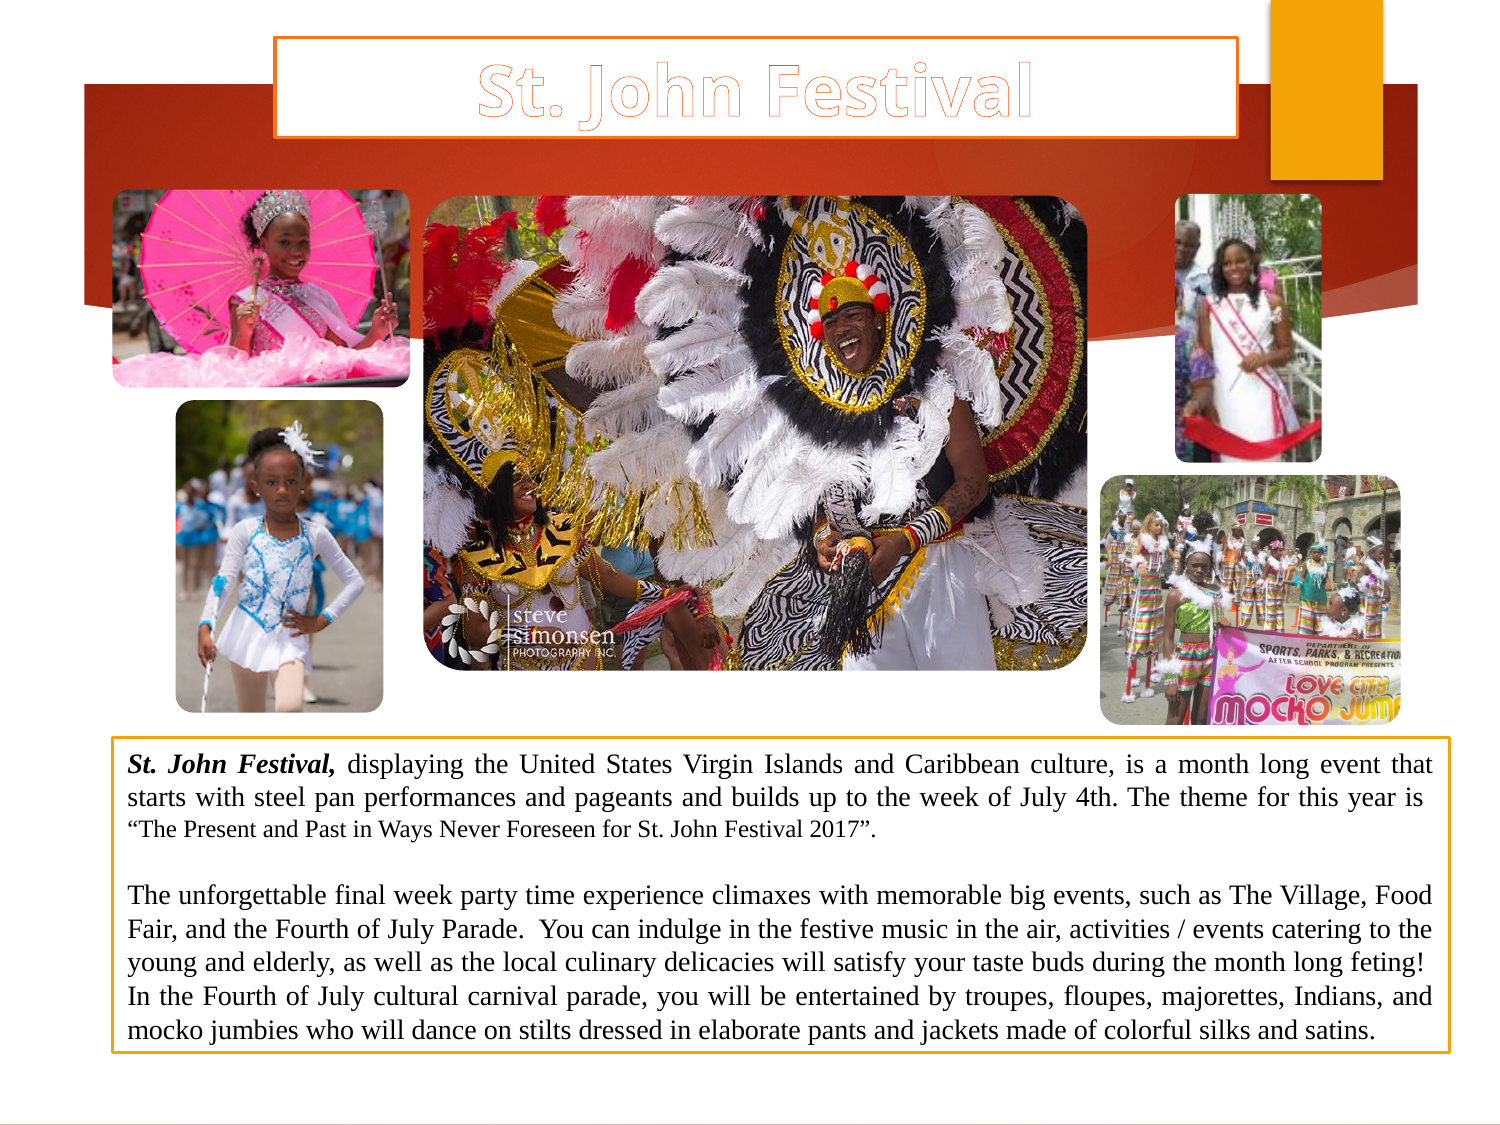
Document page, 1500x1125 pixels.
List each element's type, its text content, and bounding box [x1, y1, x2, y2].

text_box St. John Festival [273, 36, 1239, 139]
picture [112, 189, 411, 388]
picture [175, 399, 384, 713]
picture [423, 195, 1088, 671]
picture [1174, 193, 1322, 463]
text_box St. John Festival, displaying the United States Virgin Islands and Caribbean culture, is a month long event that starts with steel pan performances and pageants and builds up to the week of July 4th. The theme for this year is “The Present and Past in Ways Never Foreseen for St. John Festival 2017”. The unforgettable final week party time experience climaxes with memorable big events, such as The Village, Food Fair, and the Fourth of July Parade. You can indulge in the festive music in the air, activities / events catering to the young and elderly, as well as the local culinary delicacies will satisfy your taste buds during the month long feting! In the Fourth of July cultural carnival parade, you will be entertained by troupes, floupes, majorettes, Indians, and mocko jumbies who will dance on stilts dressed in elaborate pants and jackets made of colorful silks and satins. [111, 736, 1451, 1054]
picture [1099, 474, 1401, 726]
